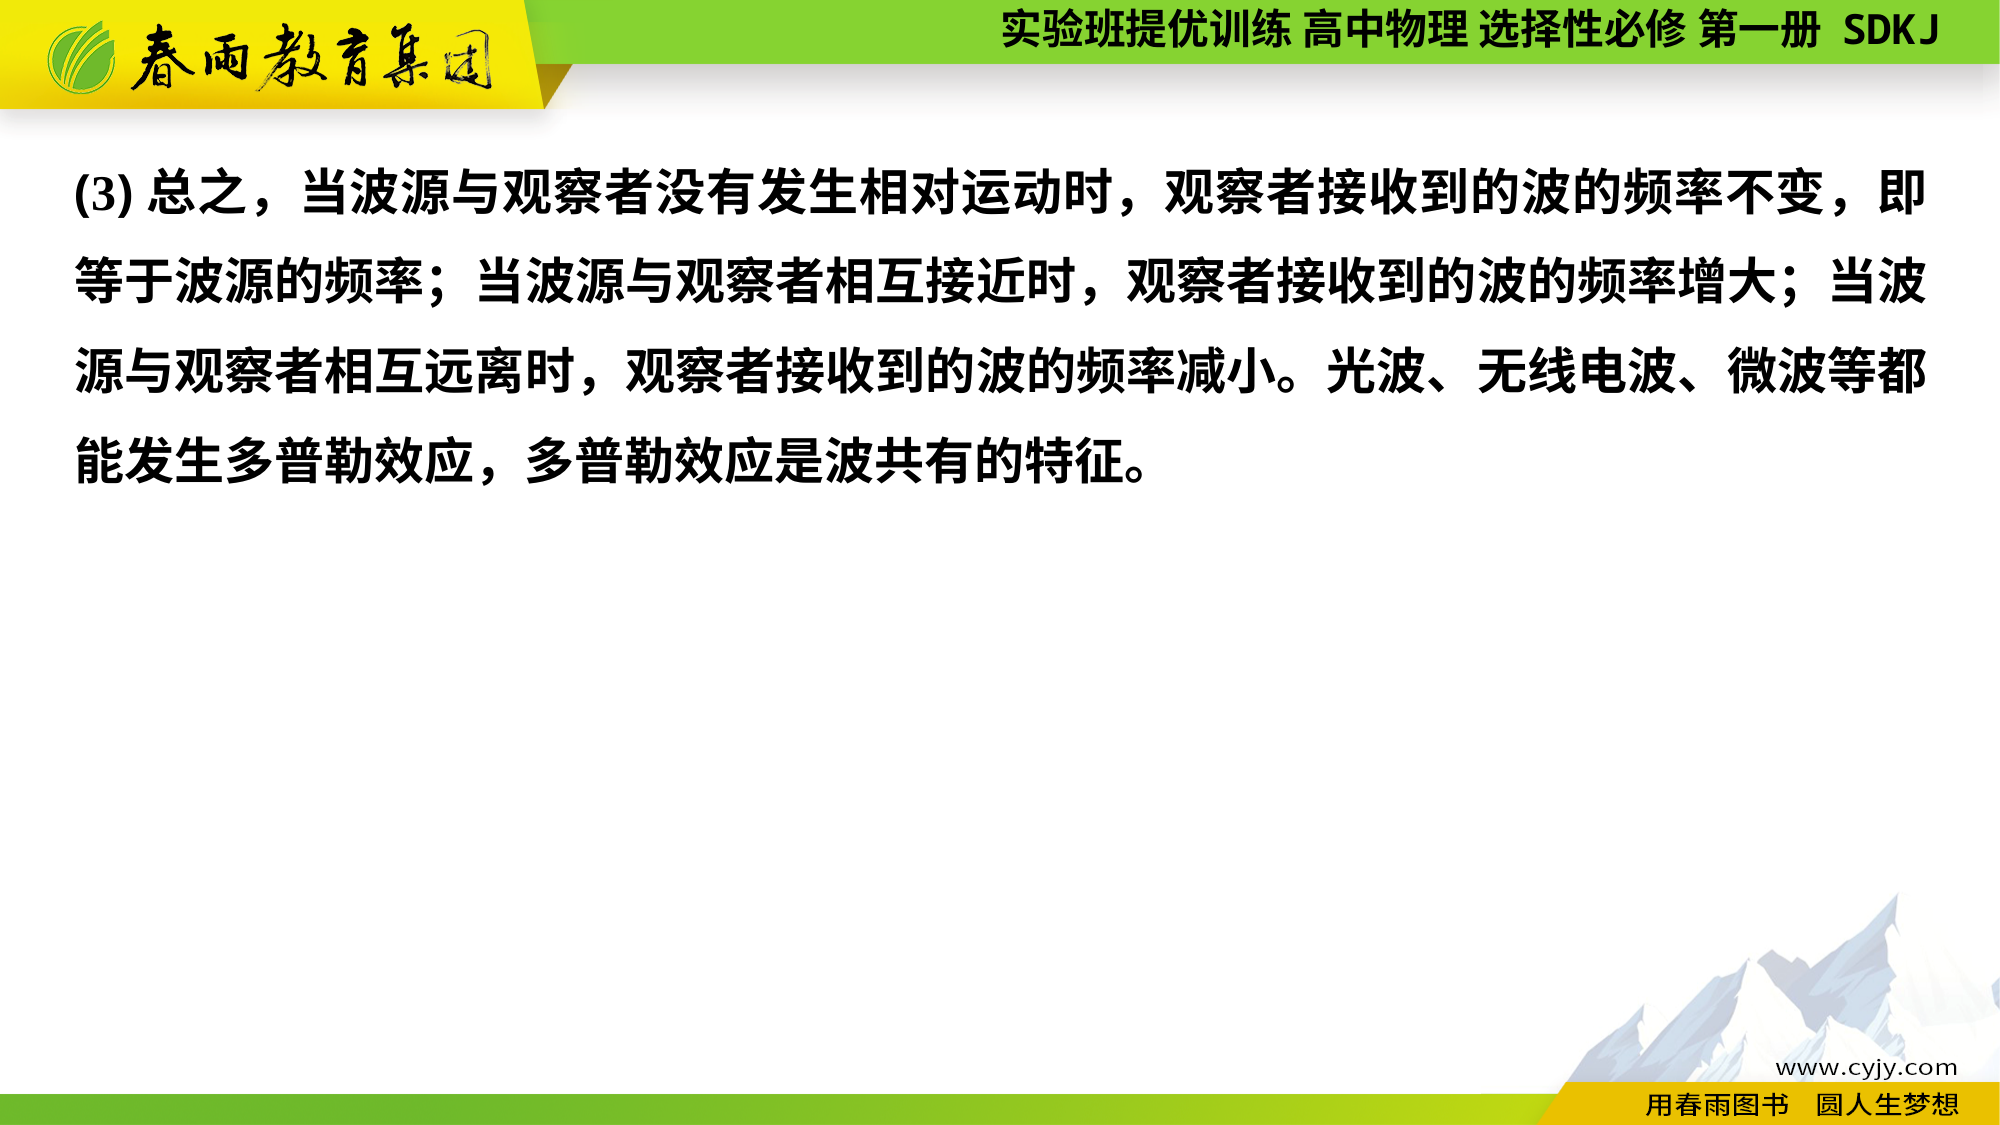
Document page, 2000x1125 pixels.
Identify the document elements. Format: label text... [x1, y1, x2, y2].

picture [0, 0, 2000, 1125]
list (3)总之，当波源与观察者没有发生相对运动时，观察者接收到的波的频率不变，即等于波源的频率；当波源与观察者相互接近时，观察者接收到的波的频率增大；当波源与观察者相互远离时，观察者接收到的波的频率减小。光波、无线电波、微波等都能发生多普勒效应，多普勒效应是波共有的特征。 [59, 122, 1944, 502]
